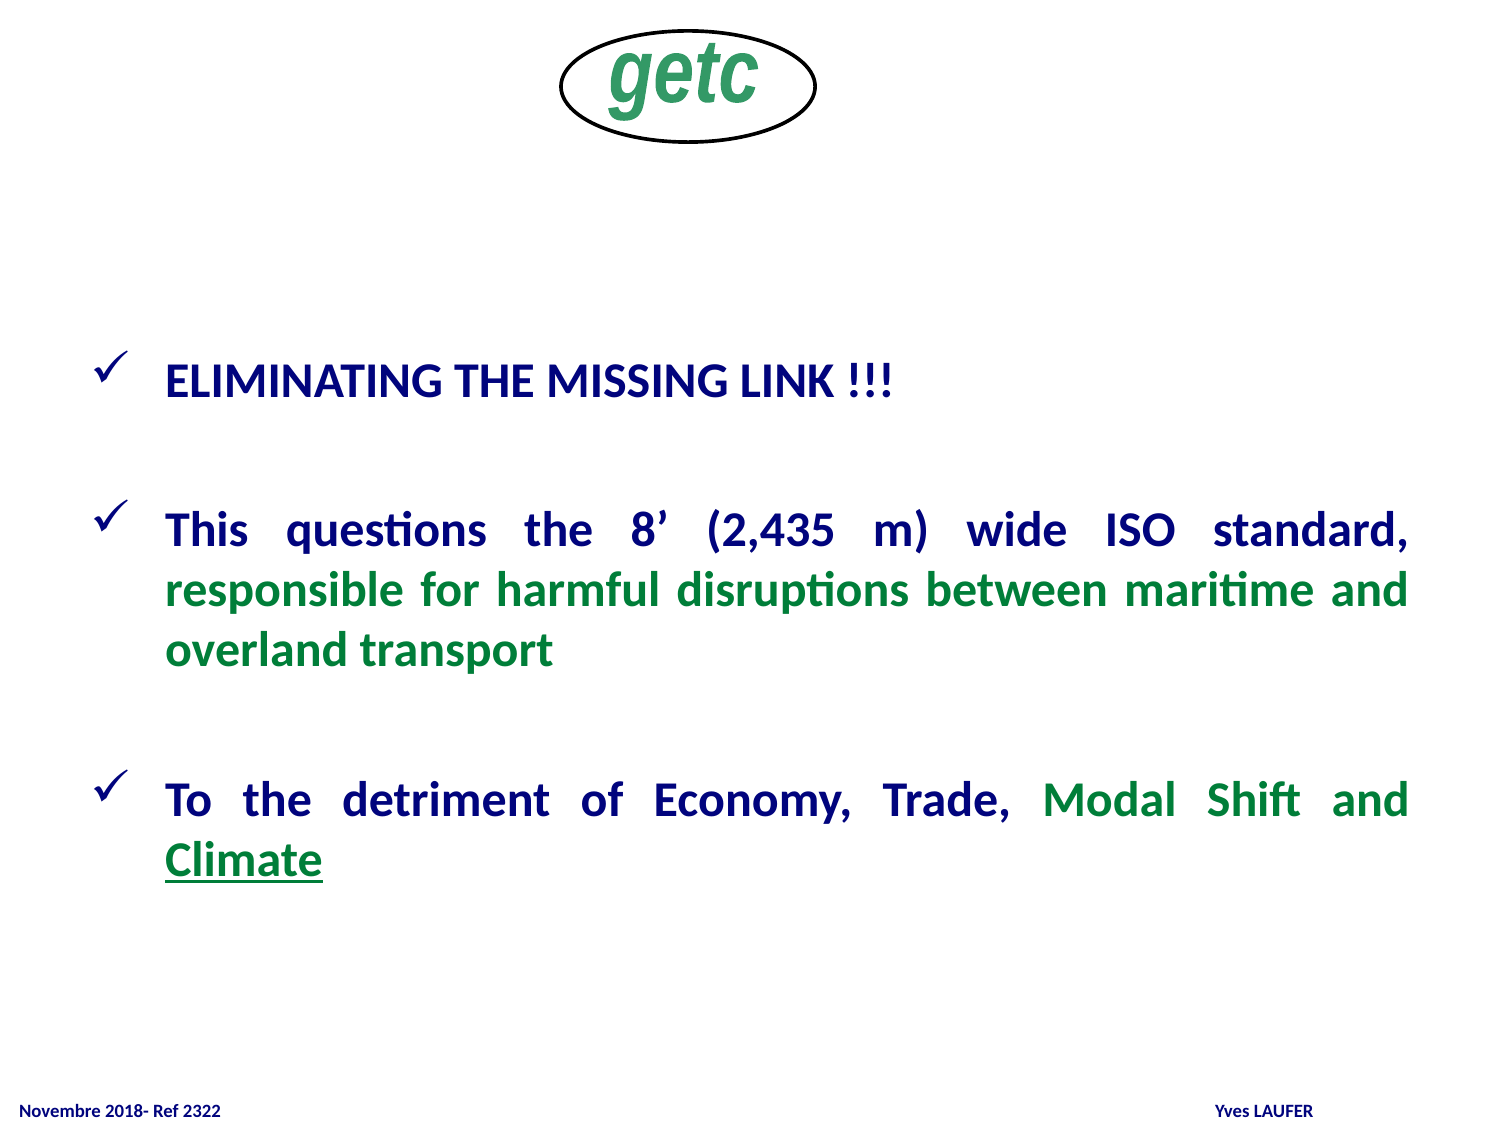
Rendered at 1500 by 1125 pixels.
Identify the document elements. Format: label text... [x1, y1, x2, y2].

list ELIMINATING THE MISSING LINK !!! This questions the 8’ (2,435 m) wide ISO standard, responsible for harmful disruptions between maritime and overland transport To the detriment of Economy, Trade, Modal Shift and Climate [75, 219, 1425, 1005]
text_box [560, 30, 816, 143]
footer Novembre 2018- Ref 2322 Yves LAUFER [0, 1094, 1477, 1125]
